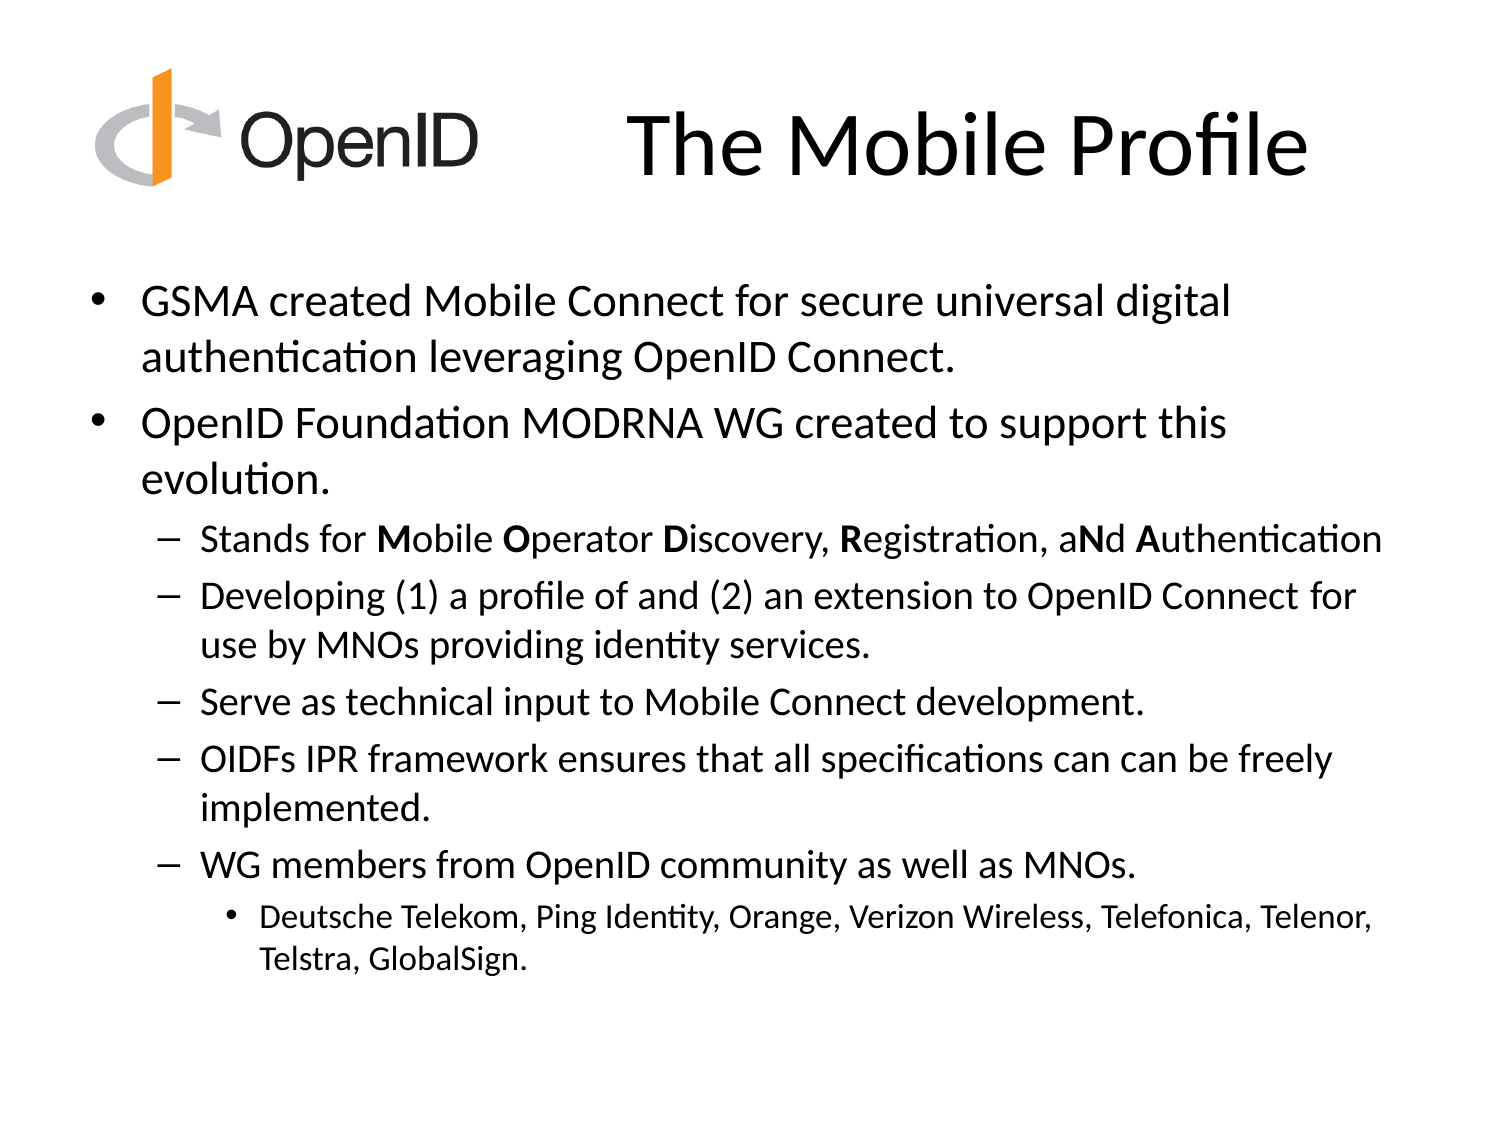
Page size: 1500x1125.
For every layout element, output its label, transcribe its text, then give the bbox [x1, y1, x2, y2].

picture [64, 44, 513, 225]
title The Mobile Profile [512, 45, 1425, 233]
list GSMA created Mobile Connect for secure universal digital authentication leveraging OpenID Connect. OpenID Foundation MODRNA WG created to support this evolution. Stands for Mobile Operator Discovery, Registration, aNd Authentication Developing (1) a profile of and (2) an extension to OpenID Connect for use by MNOs providing identity services. Serve as technical input to Mobile Connect development. OIDFs IPR framework ensures that all specifications can can be freely implemented. WG members from OpenID community as well as MNOs. Deutsche Telekom, Ping Identity, Orange, Verizon Wireless, Telefonica, Telenor, Telstra, GlobalSign. [75, 262, 1425, 1005]
